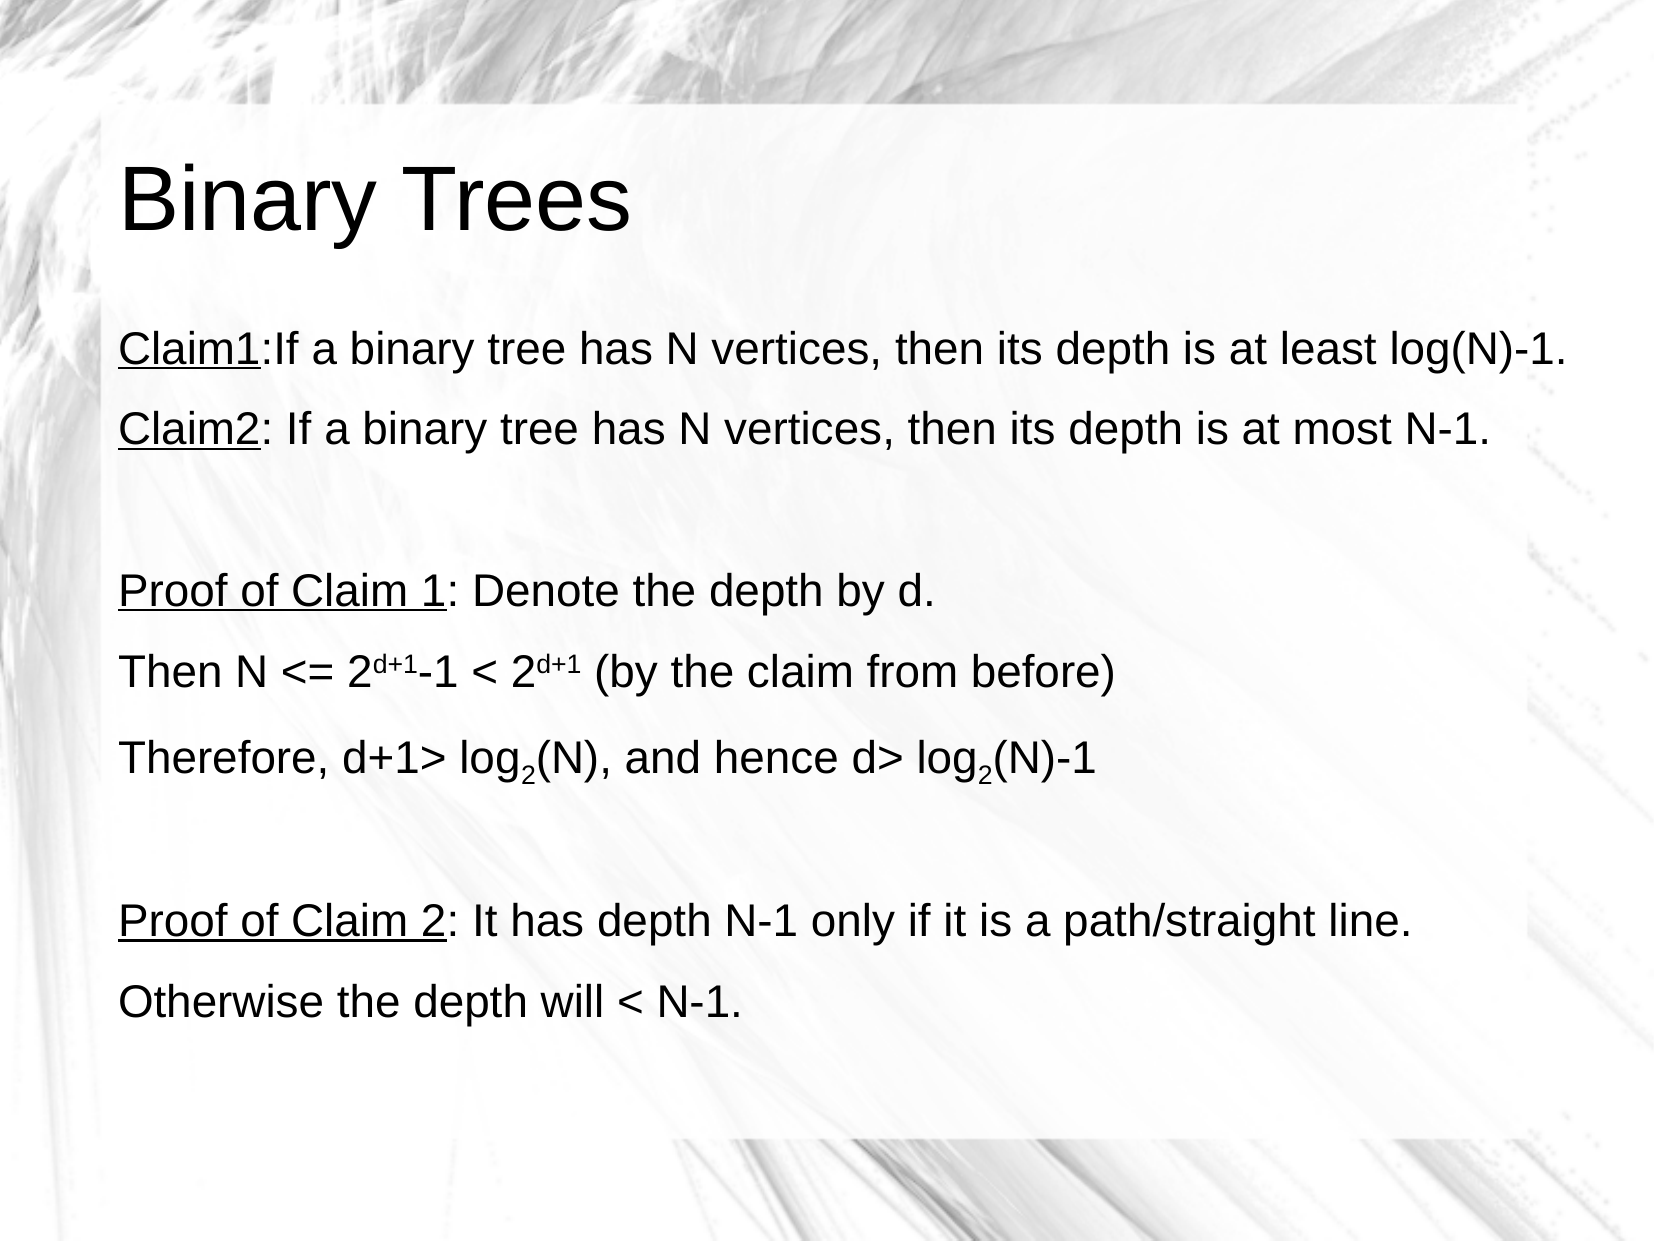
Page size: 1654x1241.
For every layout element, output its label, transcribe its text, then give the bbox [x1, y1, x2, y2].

picture [0, 0, 1654, 1241]
title Binary Trees [118, 93, 1506, 299]
list Claim1:If a binary tree has N vertices, then its depth is at least log(N)-1. Claim2: If a binary tree has N vertices, then its depth is at most N-1. Proof of Claim 1: Denote the depth by d. Then N <= 2d+1-1 < 2d+1 (by the claim from before) Therefore, d+1> log2(N), and hence d> log2(N)-1 Proof of Claim 2: It has depth N-1 only if it is a path/straight line. Otherwise the depth will < N-1. [118, 319, 1571, 1109]
